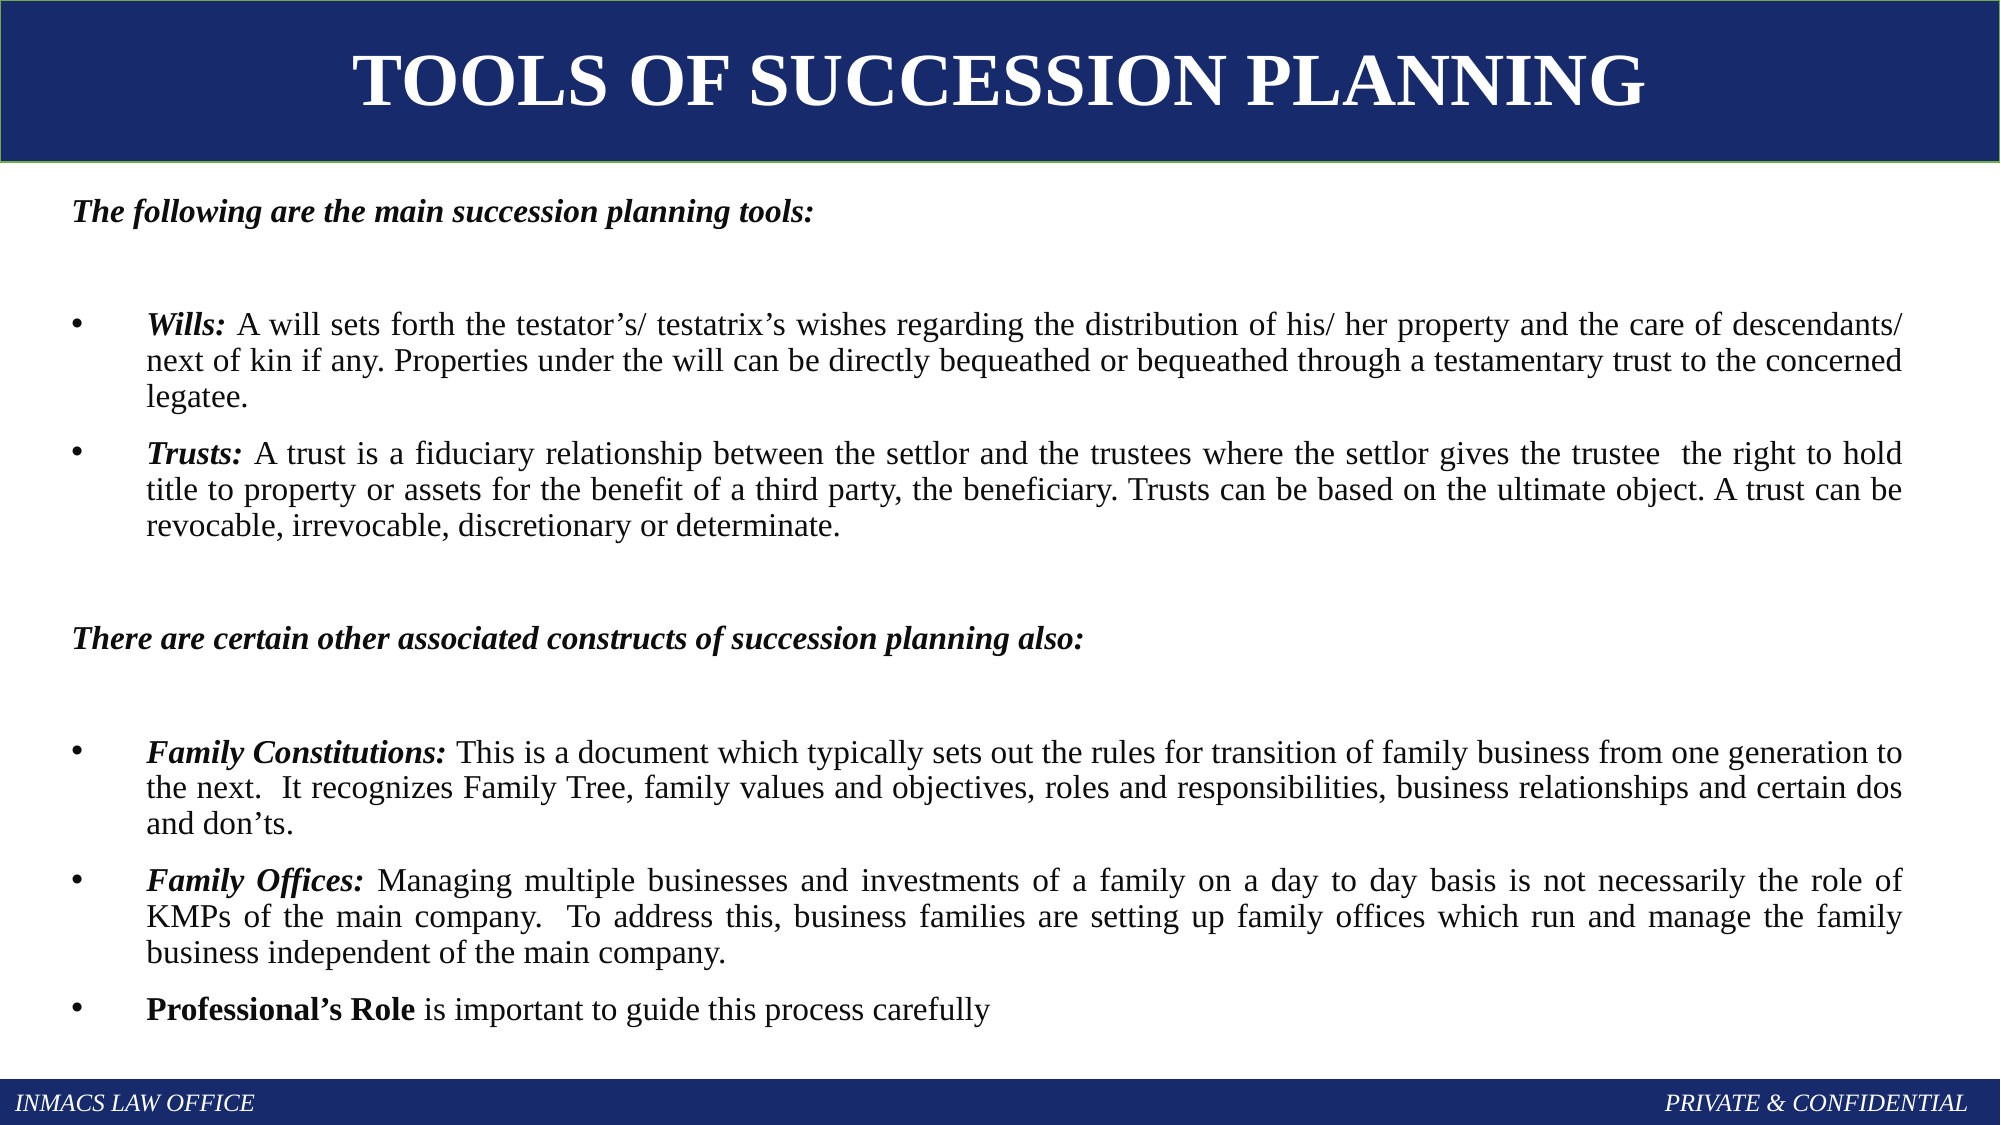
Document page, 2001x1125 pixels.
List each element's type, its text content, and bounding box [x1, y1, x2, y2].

text_box The following are the main succession planning tools: Wills: A will sets forth the testator’s/ testatrix’s wishes regarding the distribution of his/ her property and the care of descendants/ next of kin if any. Properties under the will can be directly bequeathed or bequeathed through a testamentary trust to the concerned legatee. Trusts: A trust is a fiduciary relationship between the settlor and the trustees where the settlor gives the trustee the right to hold title to property or assets for the benefit of a third party, the beneficiary. Trusts can be based on the ultimate object. A trust can be revocable, irrevocable, discretionary or determinate. There are certain other associated constructs of succession planning also: Family Constitutions: This is a document which typically sets out the rules for transition of family business from one generation to the next. It recognizes Family Tree, family values and objectives, roles and responsibilities, business relationships and certain dos and don’ts. Family Offices: Managing multiple businesses and investments of a family on a day to day basis is not necessarily the role of KMPs of the main company. To address this, business families are setting up family offices which run and manage the family business independent of the main company. Professional’s Role is important to guide this process carefully [56, 186, 1921, 999]
text_box INMACS LAW OFFICE PRIVATE & CONFIDENTIAL [0, 1079, 2000, 1125]
text_box Tools of Succession Planning [0, 0, 2000, 163]
